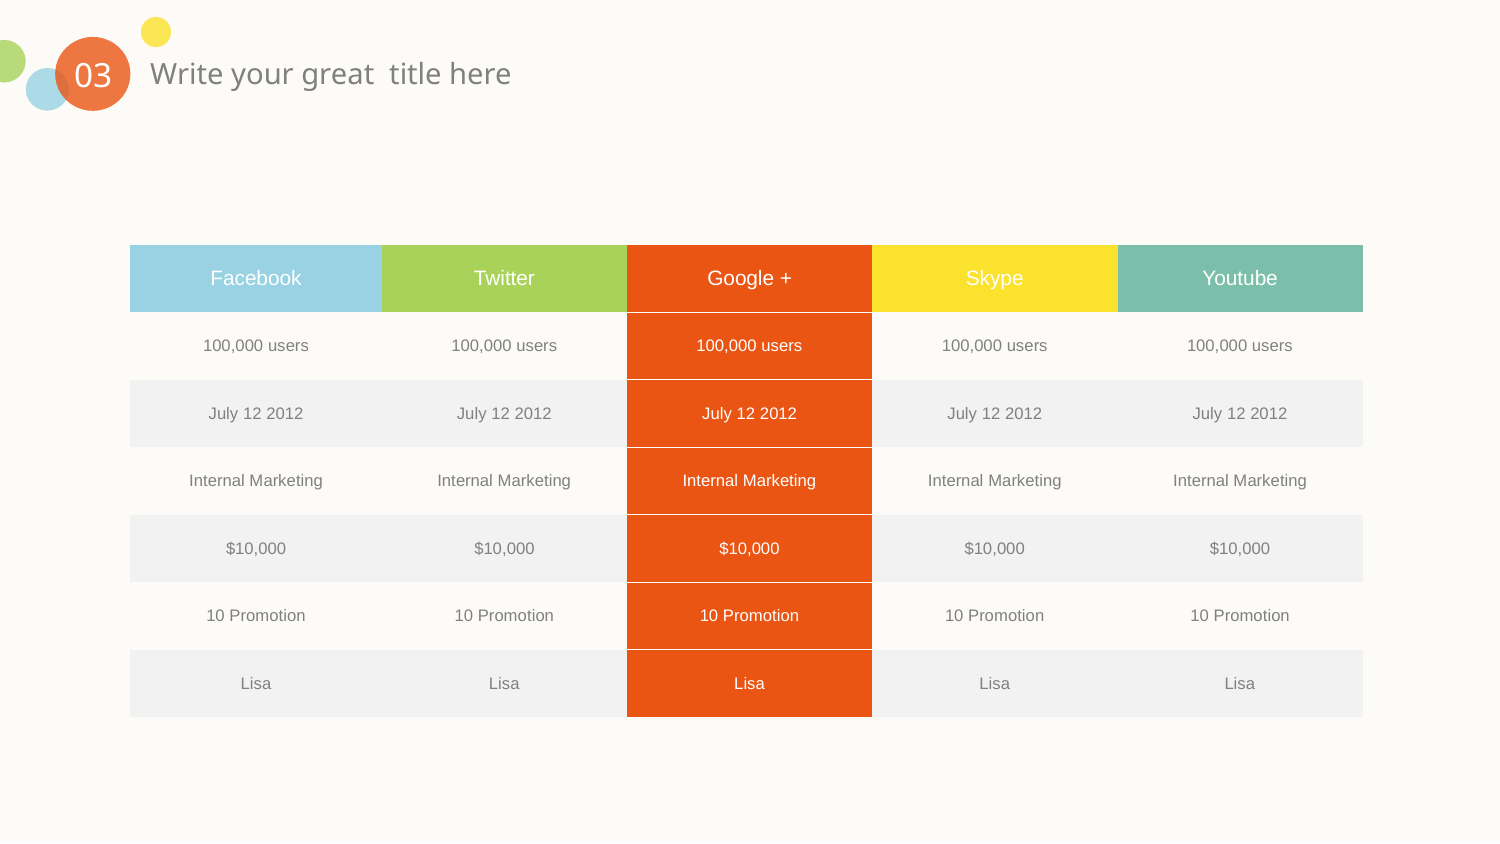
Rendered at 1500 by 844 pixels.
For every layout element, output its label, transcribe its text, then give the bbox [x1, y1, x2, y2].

table_cell Internal Marketing [627, 448, 872, 514]
table_cell July 12 2012 [382, 380, 627, 447]
table_cell $10,000 [130, 515, 382, 582]
table_header Twitter [382, 245, 627, 312]
table_cell $10,000 [627, 515, 872, 582]
table_cell 100,000 users [130, 312, 382, 380]
table_cell $10,000 [1118, 515, 1363, 582]
table_header Google + [627, 245, 872, 312]
table_cell 10 Promotion [627, 583, 872, 649]
table_cell $10,000 [382, 515, 627, 582]
table_cell Lisa [130, 650, 382, 717]
table_cell Internal Marketing [872, 447, 1118, 515]
table_cell July 12 2012 [627, 380, 872, 447]
table_cell Internal Marketing [1118, 447, 1363, 515]
table_cell July 12 2012 [1118, 380, 1363, 447]
table_header Youtube [1118, 245, 1363, 312]
table_cell July 12 2012 [130, 380, 382, 447]
table_cell 100,000 users [1118, 312, 1363, 380]
table_cell 100,000 users [872, 312, 1118, 380]
table_cell 10 Promotion [382, 582, 627, 650]
table_cell 10 Promotion [1118, 582, 1363, 650]
table_cell July 12 2012 [872, 380, 1118, 447]
table_cell Lisa [1118, 650, 1363, 717]
table_cell Internal Marketing [130, 447, 382, 515]
table_cell Internal Marketing [382, 447, 627, 515]
table_header Skype [872, 245, 1118, 312]
table_cell 100,000 users [627, 313, 872, 379]
table_cell $10,000 [872, 515, 1118, 582]
table_cell 100,000 users [382, 312, 627, 380]
text_box [140, 16, 172, 48]
text_box [0, 39, 26, 83]
table_cell Lisa [872, 650, 1118, 717]
table_cell Lisa [382, 650, 627, 717]
text_box 03 [65, 53, 121, 94]
text_box Write your great title here [150, 55, 606, 91]
table_cell 10 Promotion [130, 582, 382, 650]
table_header Facebook [130, 245, 382, 312]
text_box [25, 67, 66, 111]
table_cell Lisa [627, 650, 872, 717]
table_cell 10 Promotion [872, 582, 1118, 650]
text_box [55, 36, 131, 111]
